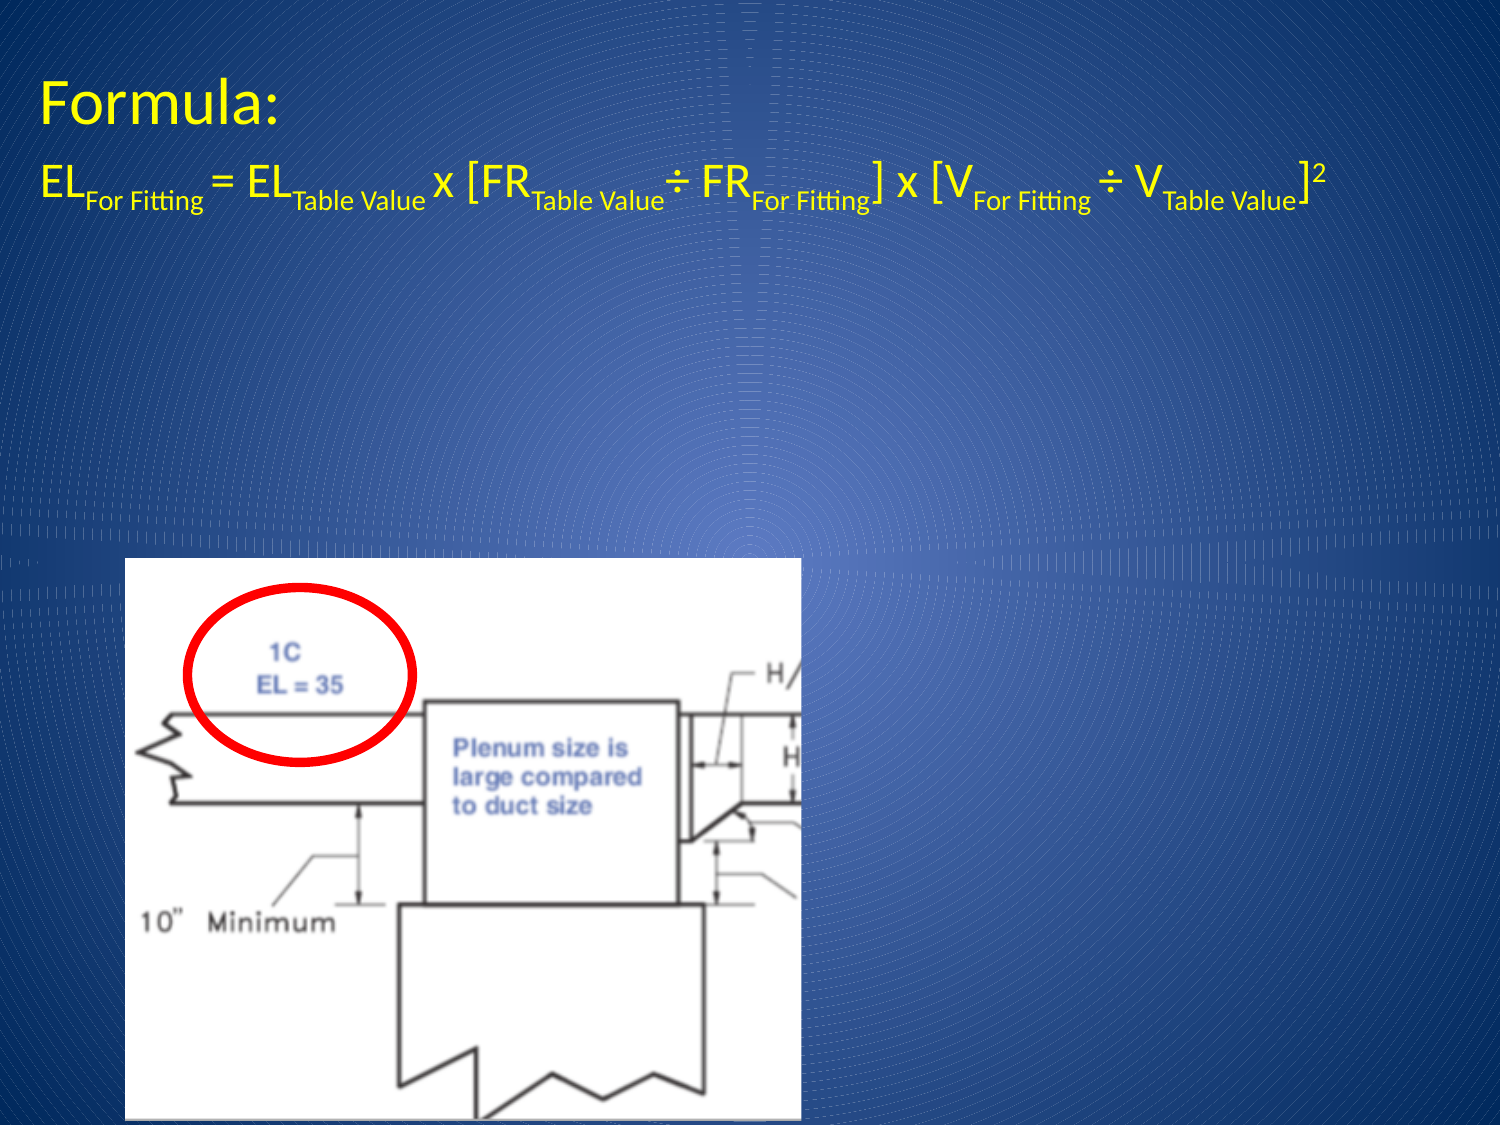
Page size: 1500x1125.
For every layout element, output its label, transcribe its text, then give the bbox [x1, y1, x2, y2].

picture [124, 558, 802, 1125]
list Formula: ELFor Fitting = ELTable Value x [FRTable Value÷ FRFor Fitting] x [VFor Fitting ÷ VTable Value]2 [24, 50, 1463, 588]
